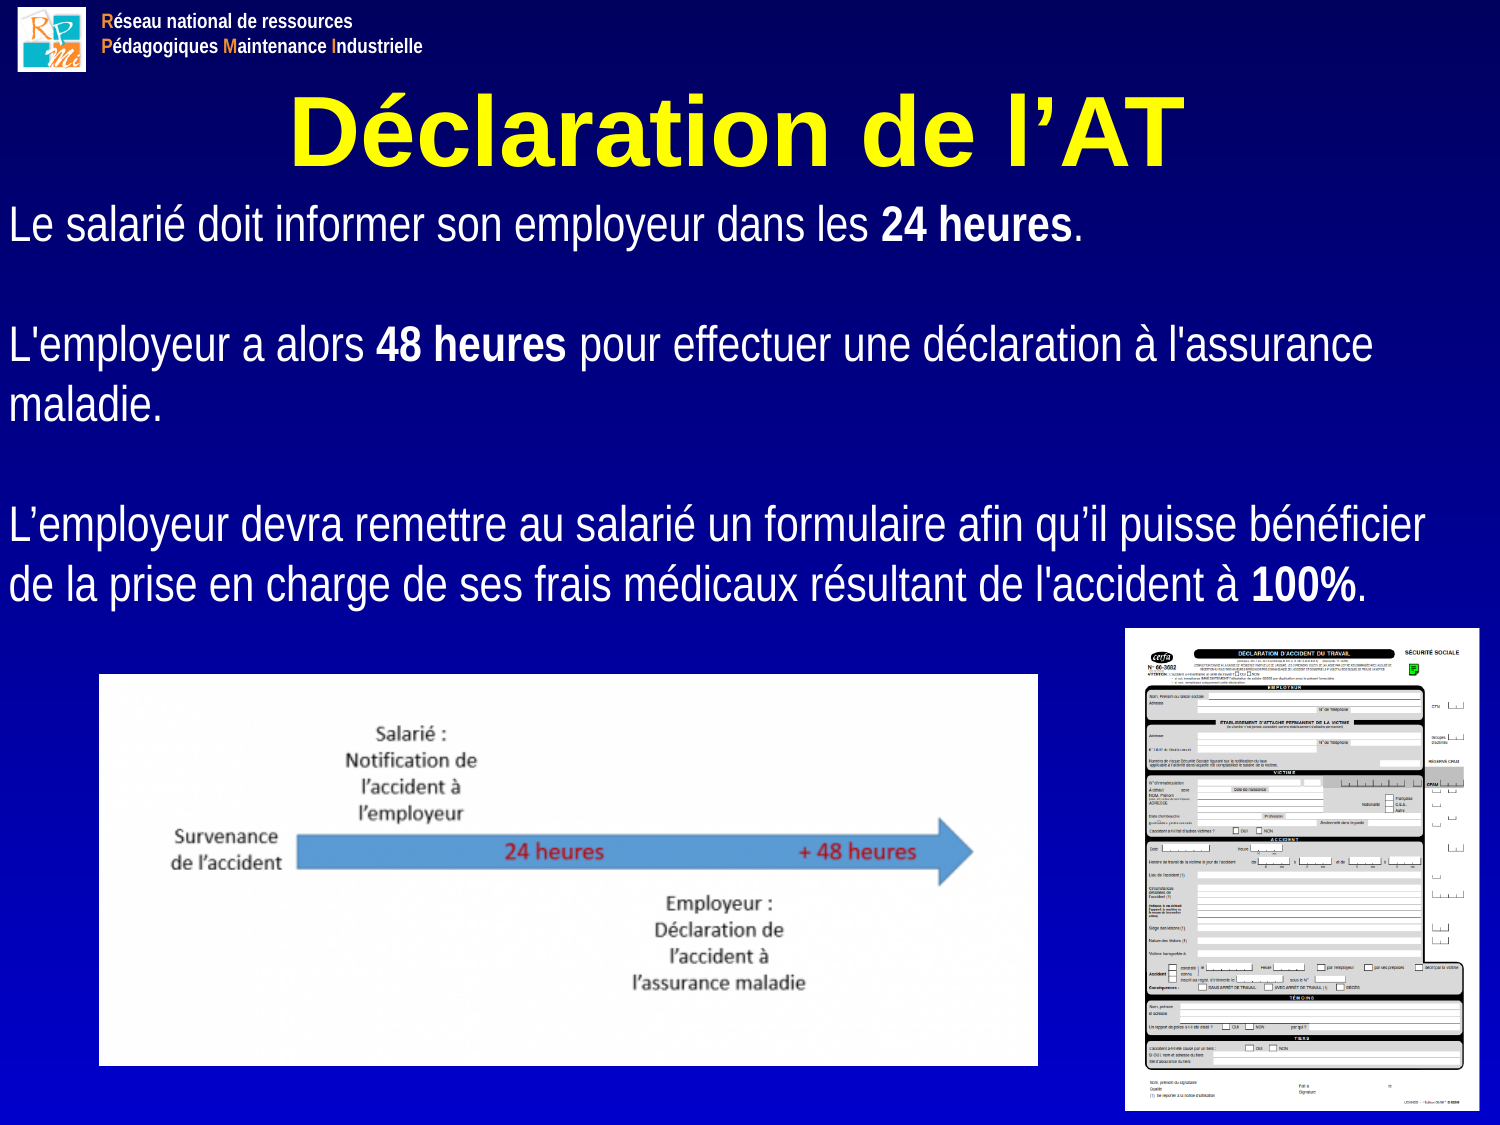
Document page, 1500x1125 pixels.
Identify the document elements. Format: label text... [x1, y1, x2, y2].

picture [99, 674, 1038, 1066]
title Déclaration de l’AT [99, 19, 1375, 184]
picture [1124, 628, 1480, 1112]
picture [17, 7, 86, 72]
text_box Le salarié doit informer son employeur dans les 24 heures. L'employeur a alors 48 heures pour effectuer une déclaration à l'assurance maladie. L’employeur devra remettre au salarié un formulaire afin qu’il puisse bénéficier de la prise en charge de ses frais médicaux résultant de l'accident à 100%. [0, 184, 1483, 620]
